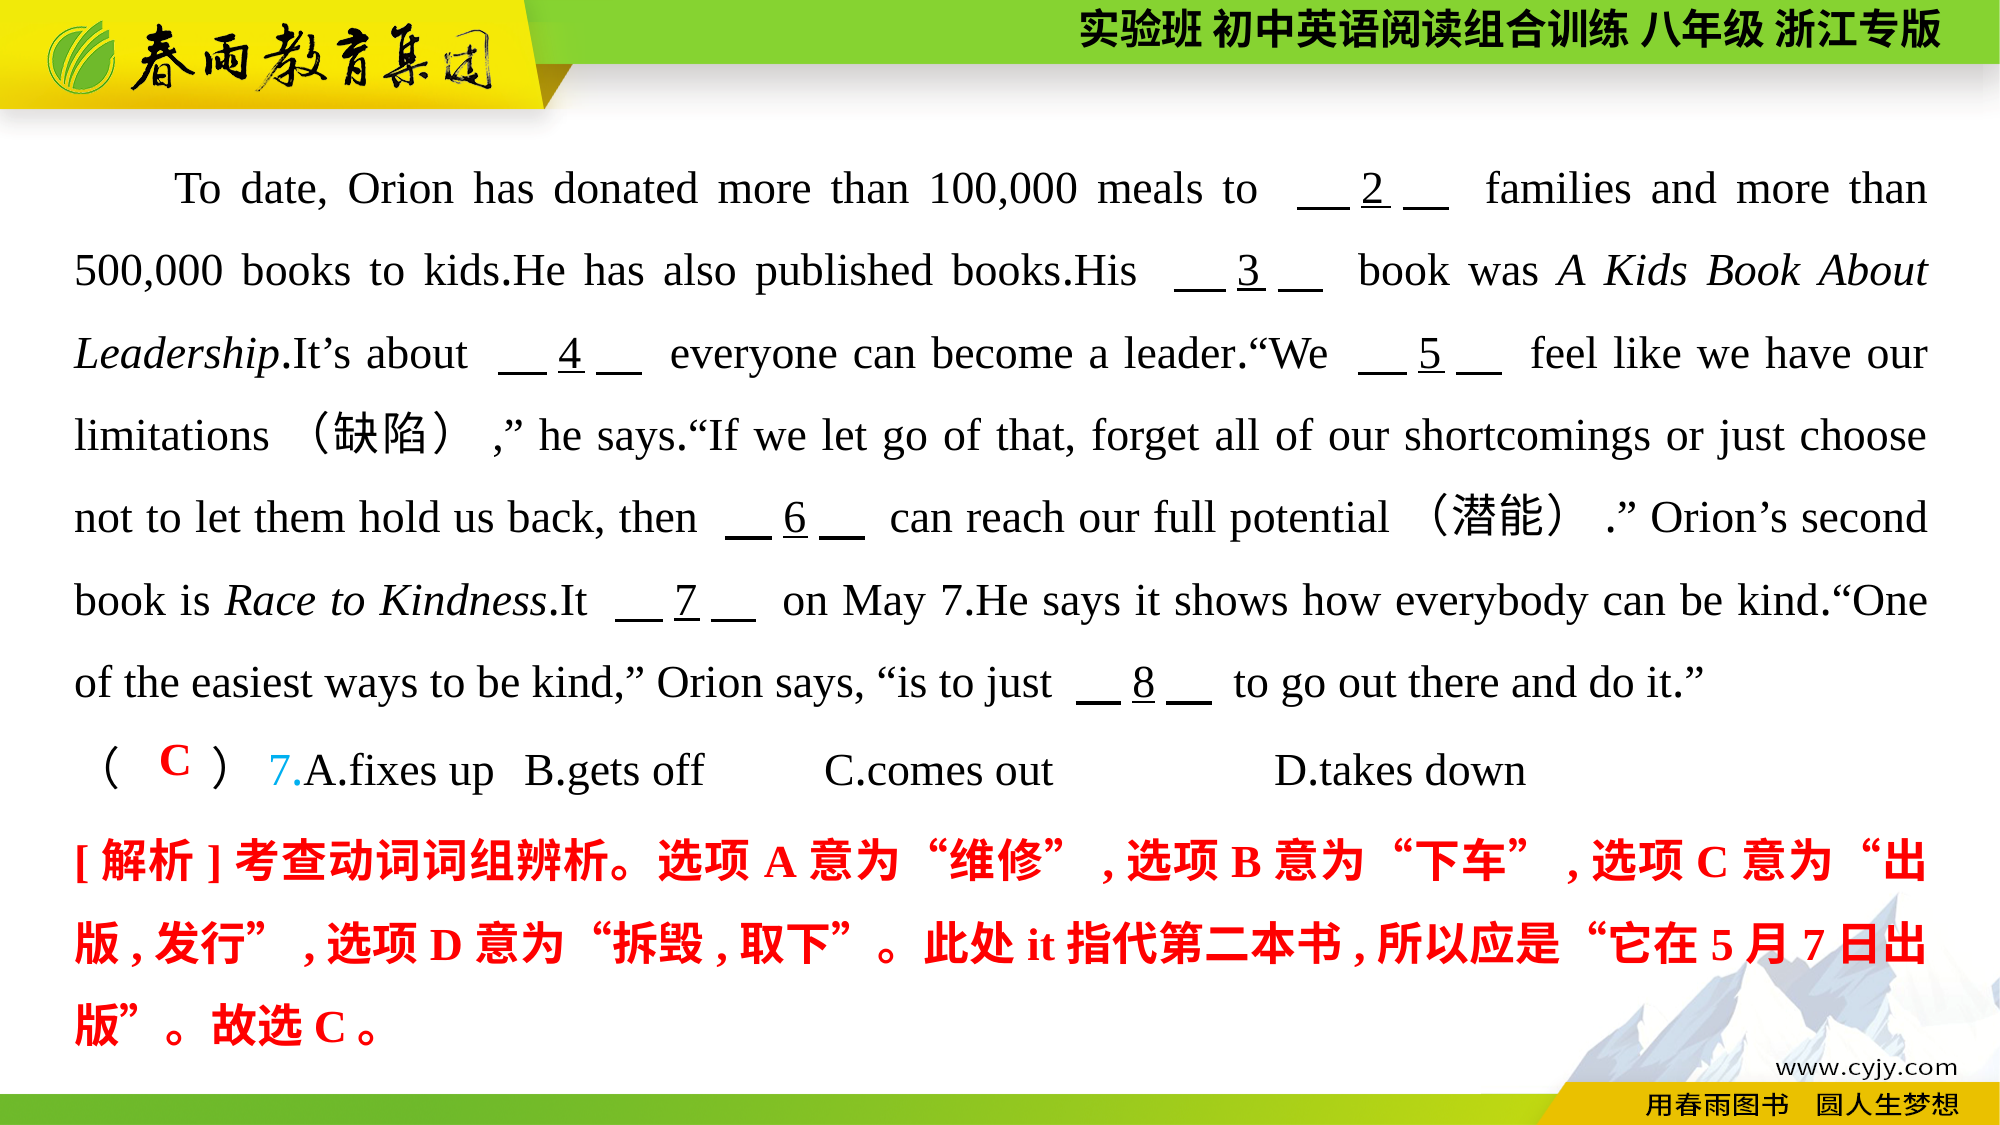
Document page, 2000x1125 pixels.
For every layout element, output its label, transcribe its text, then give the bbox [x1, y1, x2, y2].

text_box [解析]考查动词词组辨析。选项A意为“维修”,选项B意为“下车”,选项C意为“出版,发行”,选项D意为“拆毁,取下”。此处it指代第二本书,所以应是“它在5月7日出版”。故选C。 [59, 802, 1944, 1060]
text_box C [144, 722, 207, 792]
picture [0, 0, 2000, 1125]
list To date, Orion has donated more than 100,000 meals to 2 families and more than 500,000 books to kids.He has also published books.His 3 book was A Kids Book About Leadership.It’s about 4 everyone can become a leader.“We 5 feel like we have our limitations（缺陷）,” he says.“If we let go of that, forget all of our shortcomings or just choose not to let them hold us back, then 6 can reach our full potential（潜能）.” Orion’s second book is Race to Kindness.It 7 on May 7.He says it shows how everybody can be kind.“One of the easiest ways to be kind,” Orion says, “is to just 8 to go out there and do it.” [59, 122, 1944, 711]
text_box （ ）7.A.fixes up B.gets off C.comes out D.takes down [59, 711, 1944, 802]
